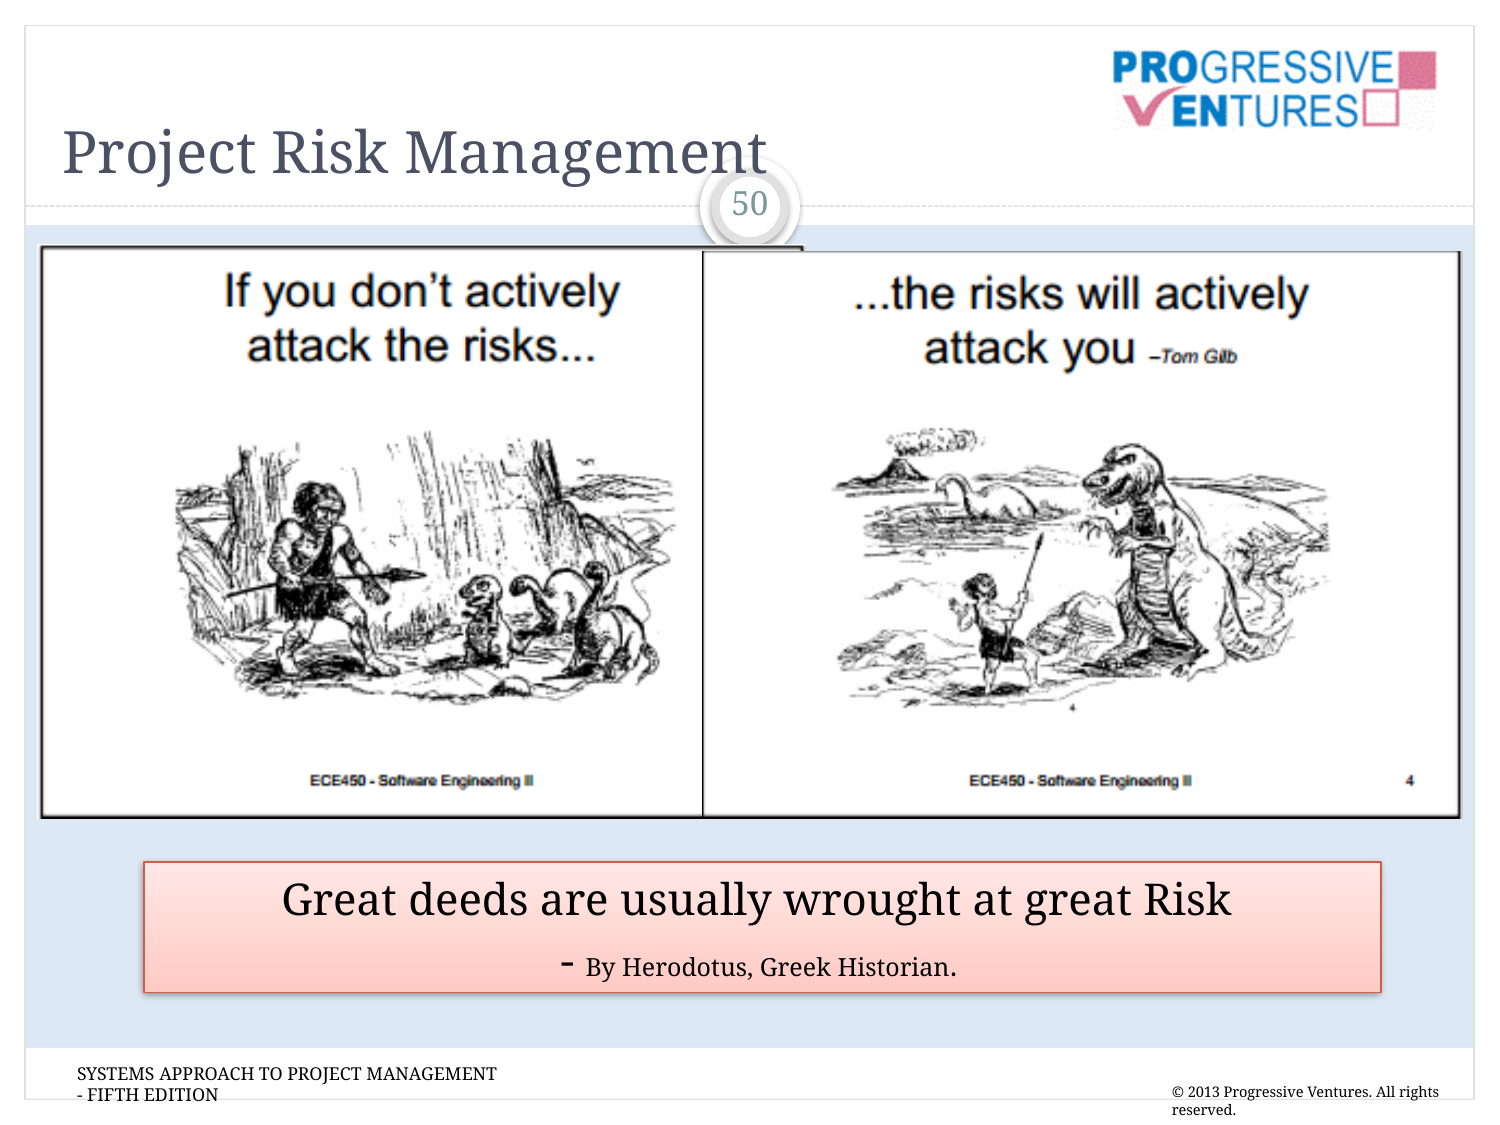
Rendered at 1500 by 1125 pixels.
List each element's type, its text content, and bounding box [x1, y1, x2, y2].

text_box Project Risk Management [62, 112, 1463, 188]
slide_number 50 [712, 188, 788, 241]
text_box © 2013 Progressive Ventures. All rights reserved. [1157, 1075, 1482, 1114]
picture [1112, 49, 1439, 112]
text_box Great deeds are usually wrought at great Risk - By Herodotus, Greek Historian. [143, 861, 1382, 993]
text_box Systems Approach to Project Management - Fifth Edition [62, 1055, 513, 1093]
picture [37, 244, 1463, 820]
